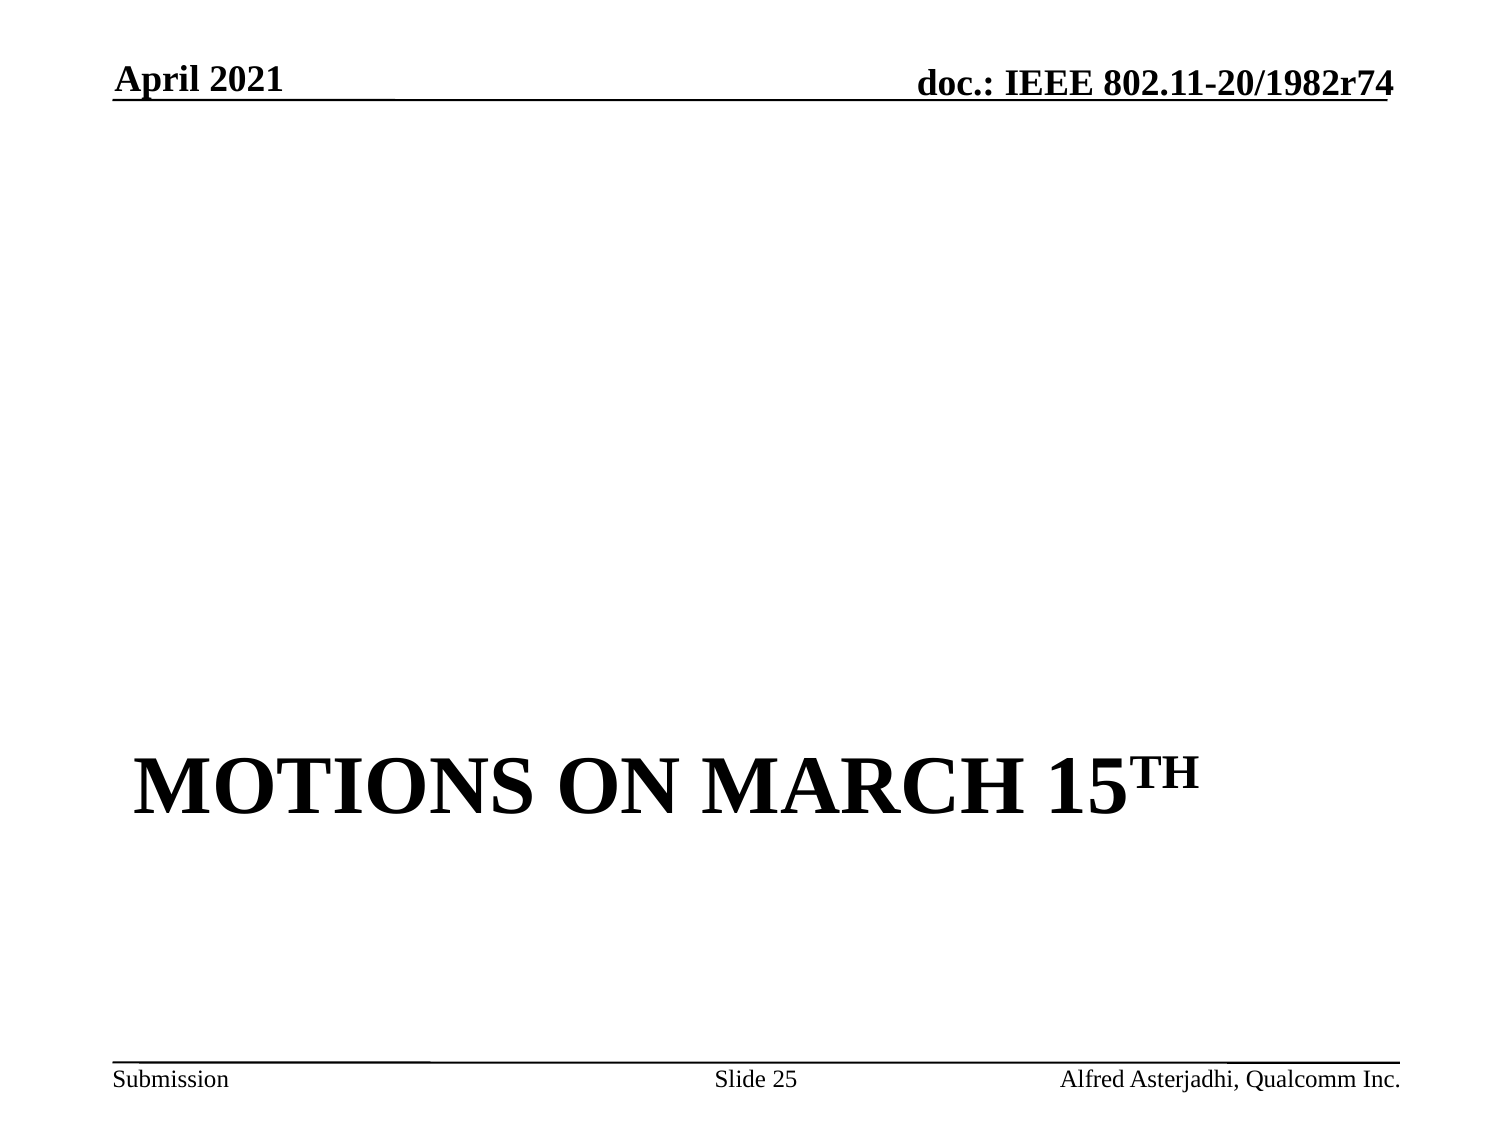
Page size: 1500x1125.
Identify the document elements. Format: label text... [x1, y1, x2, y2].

footer Alfred Asterjadhi, Qualcomm Inc. [878, 1061, 1402, 1093]
slide_number Slide 25 [712, 1061, 800, 1123]
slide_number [114, 54, 423, 100]
title Motions on MARCH 15th [118, 722, 1394, 947]
